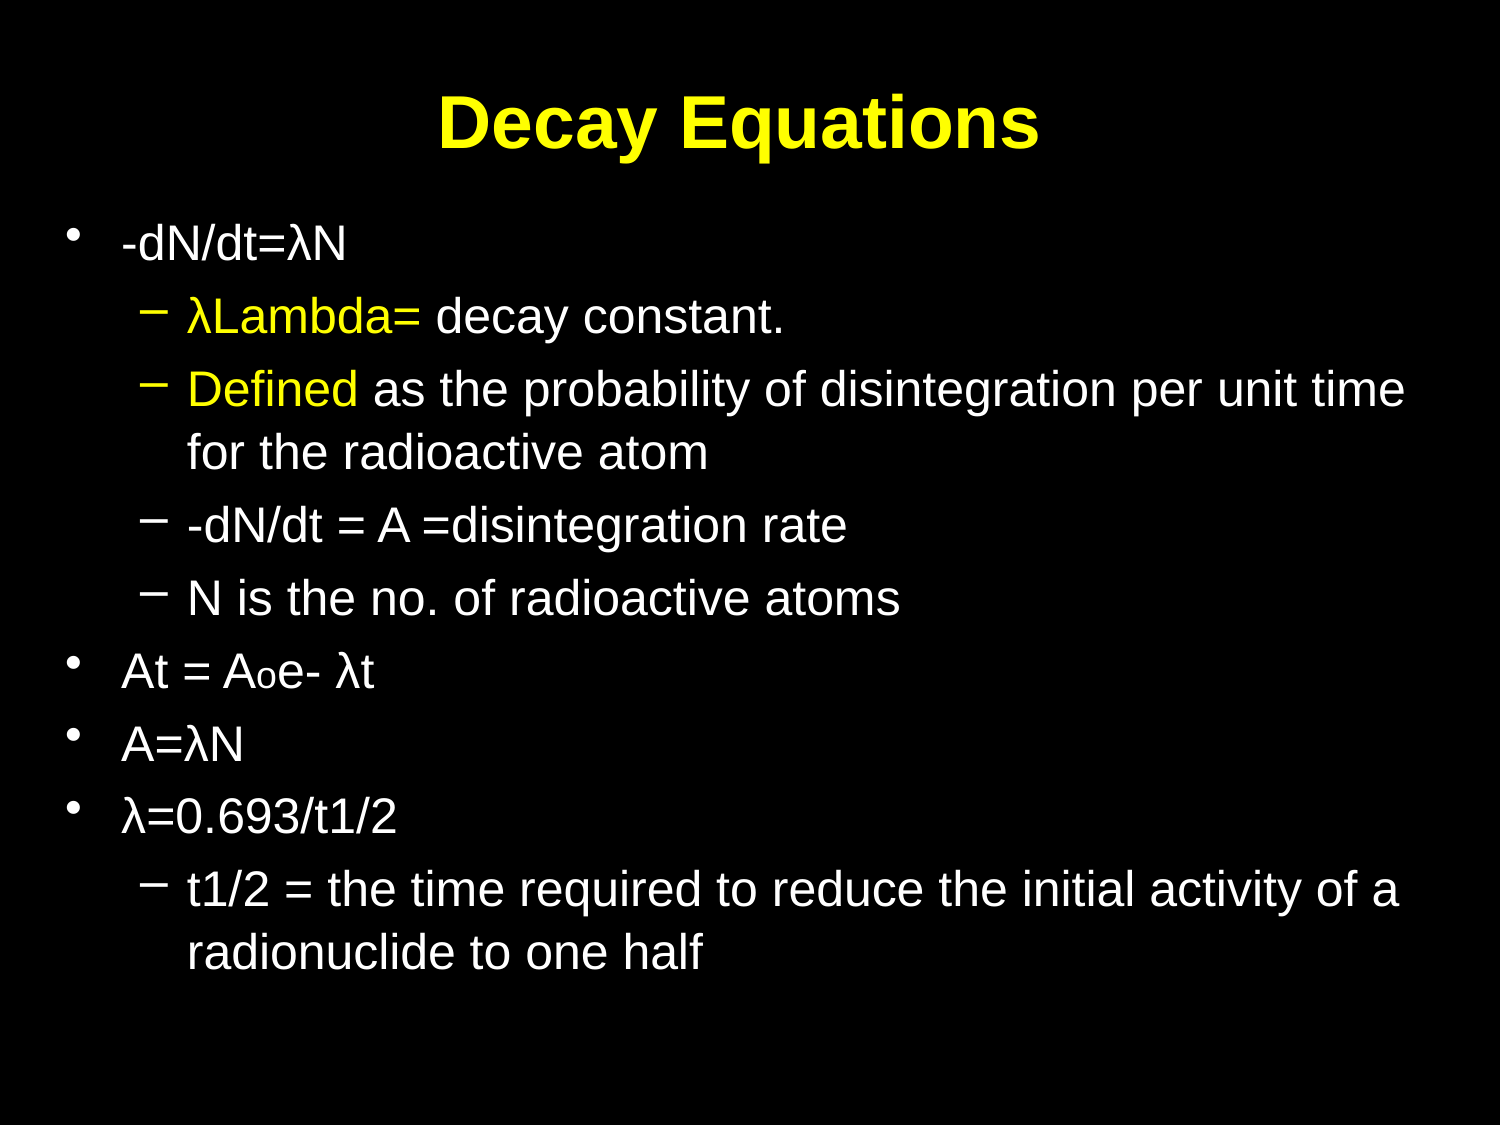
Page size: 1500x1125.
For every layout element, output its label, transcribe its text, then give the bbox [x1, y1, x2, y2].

title Decay Equations [112, 24, 1388, 199]
list -dN/dt=λN λLambda= decay constant. Defined as the probability of disintegration per unit time for the radioactive atom -dN/dt = A =disintegration rate N is the no. of radioactive atoms At = Aoe- λt A=λN λ=0.693/t1/2 t1/2 = the time required to reduce the initial activity of a radionuclide to one half [49, 199, 1463, 1088]
